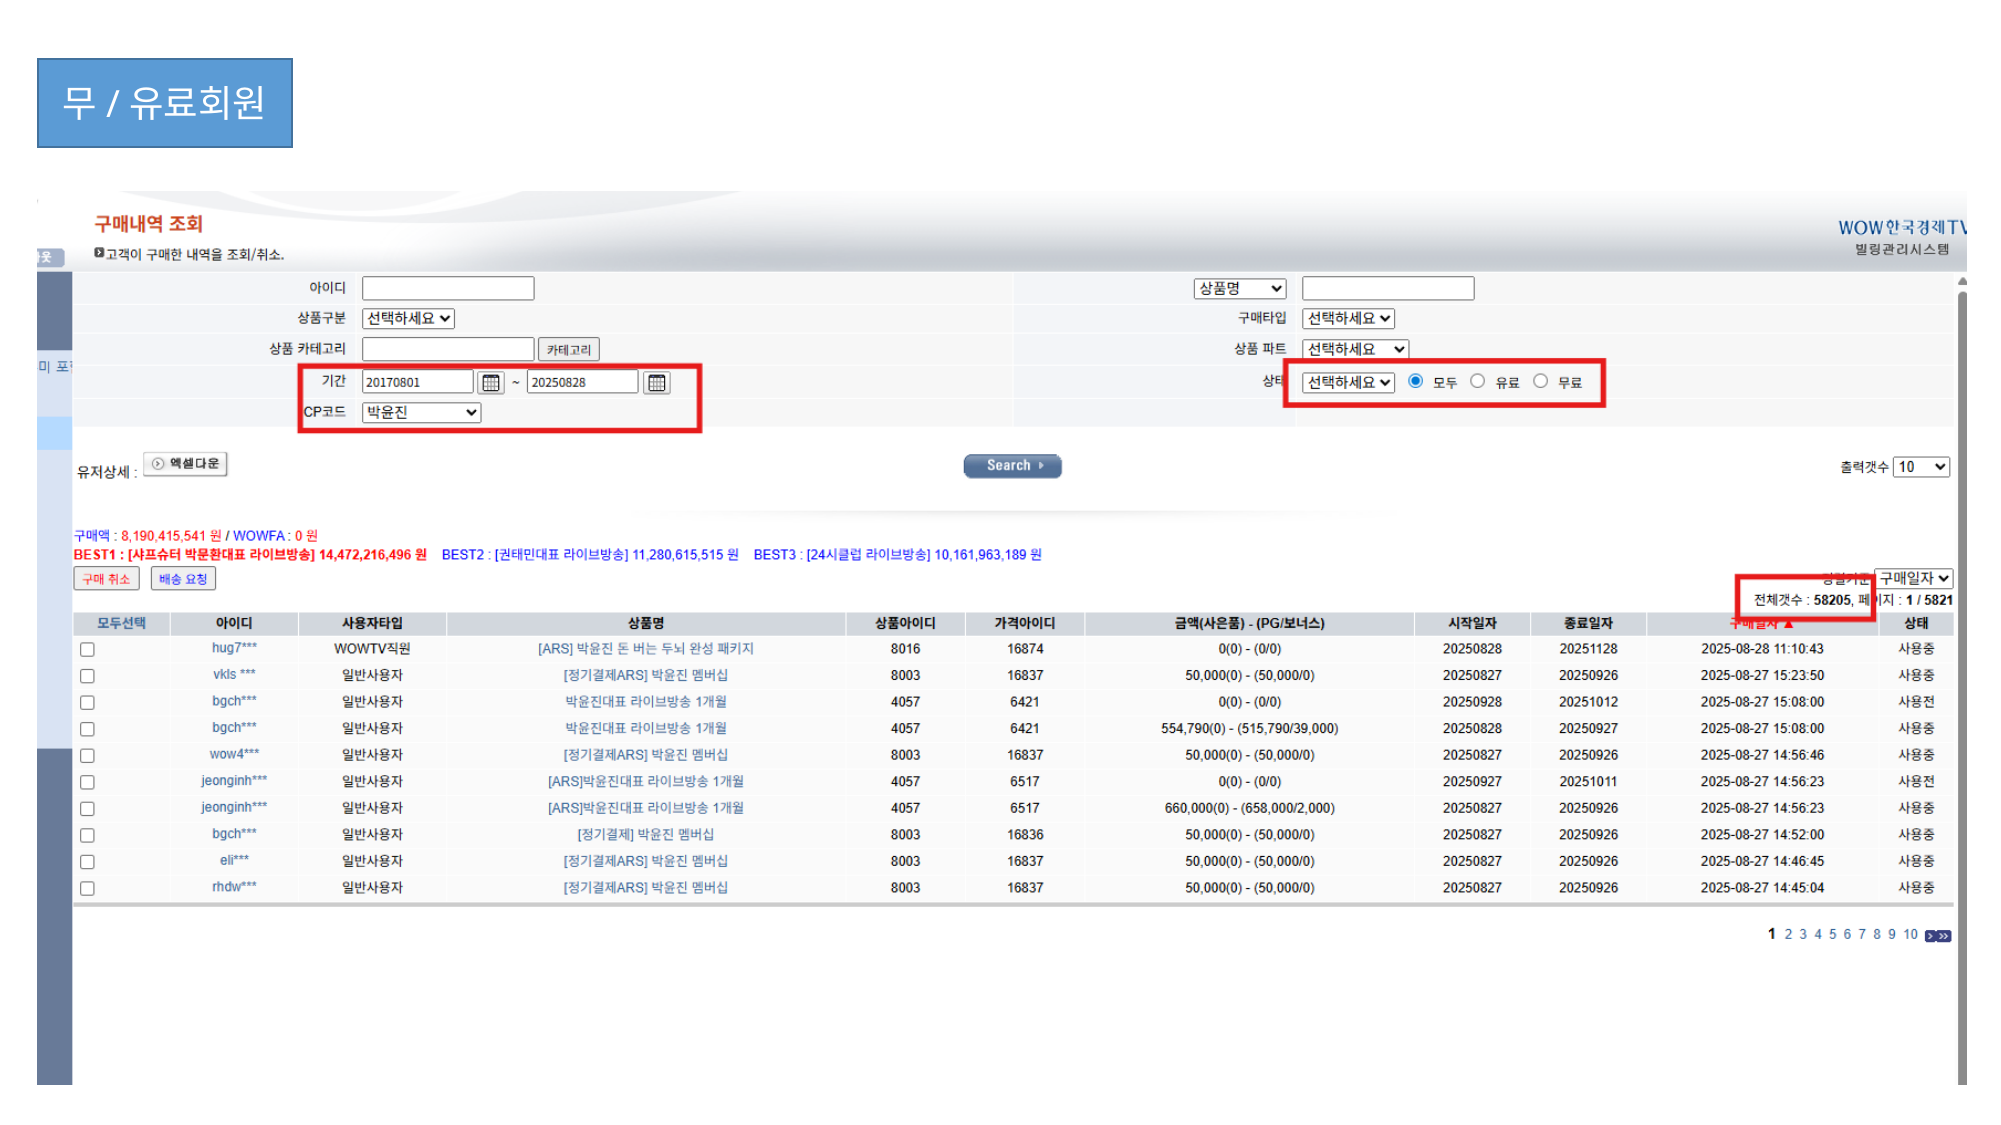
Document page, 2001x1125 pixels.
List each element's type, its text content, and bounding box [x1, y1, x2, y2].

text_box 무/유료회원 [37, 58, 293, 148]
picture [37, 191, 1967, 1085]
